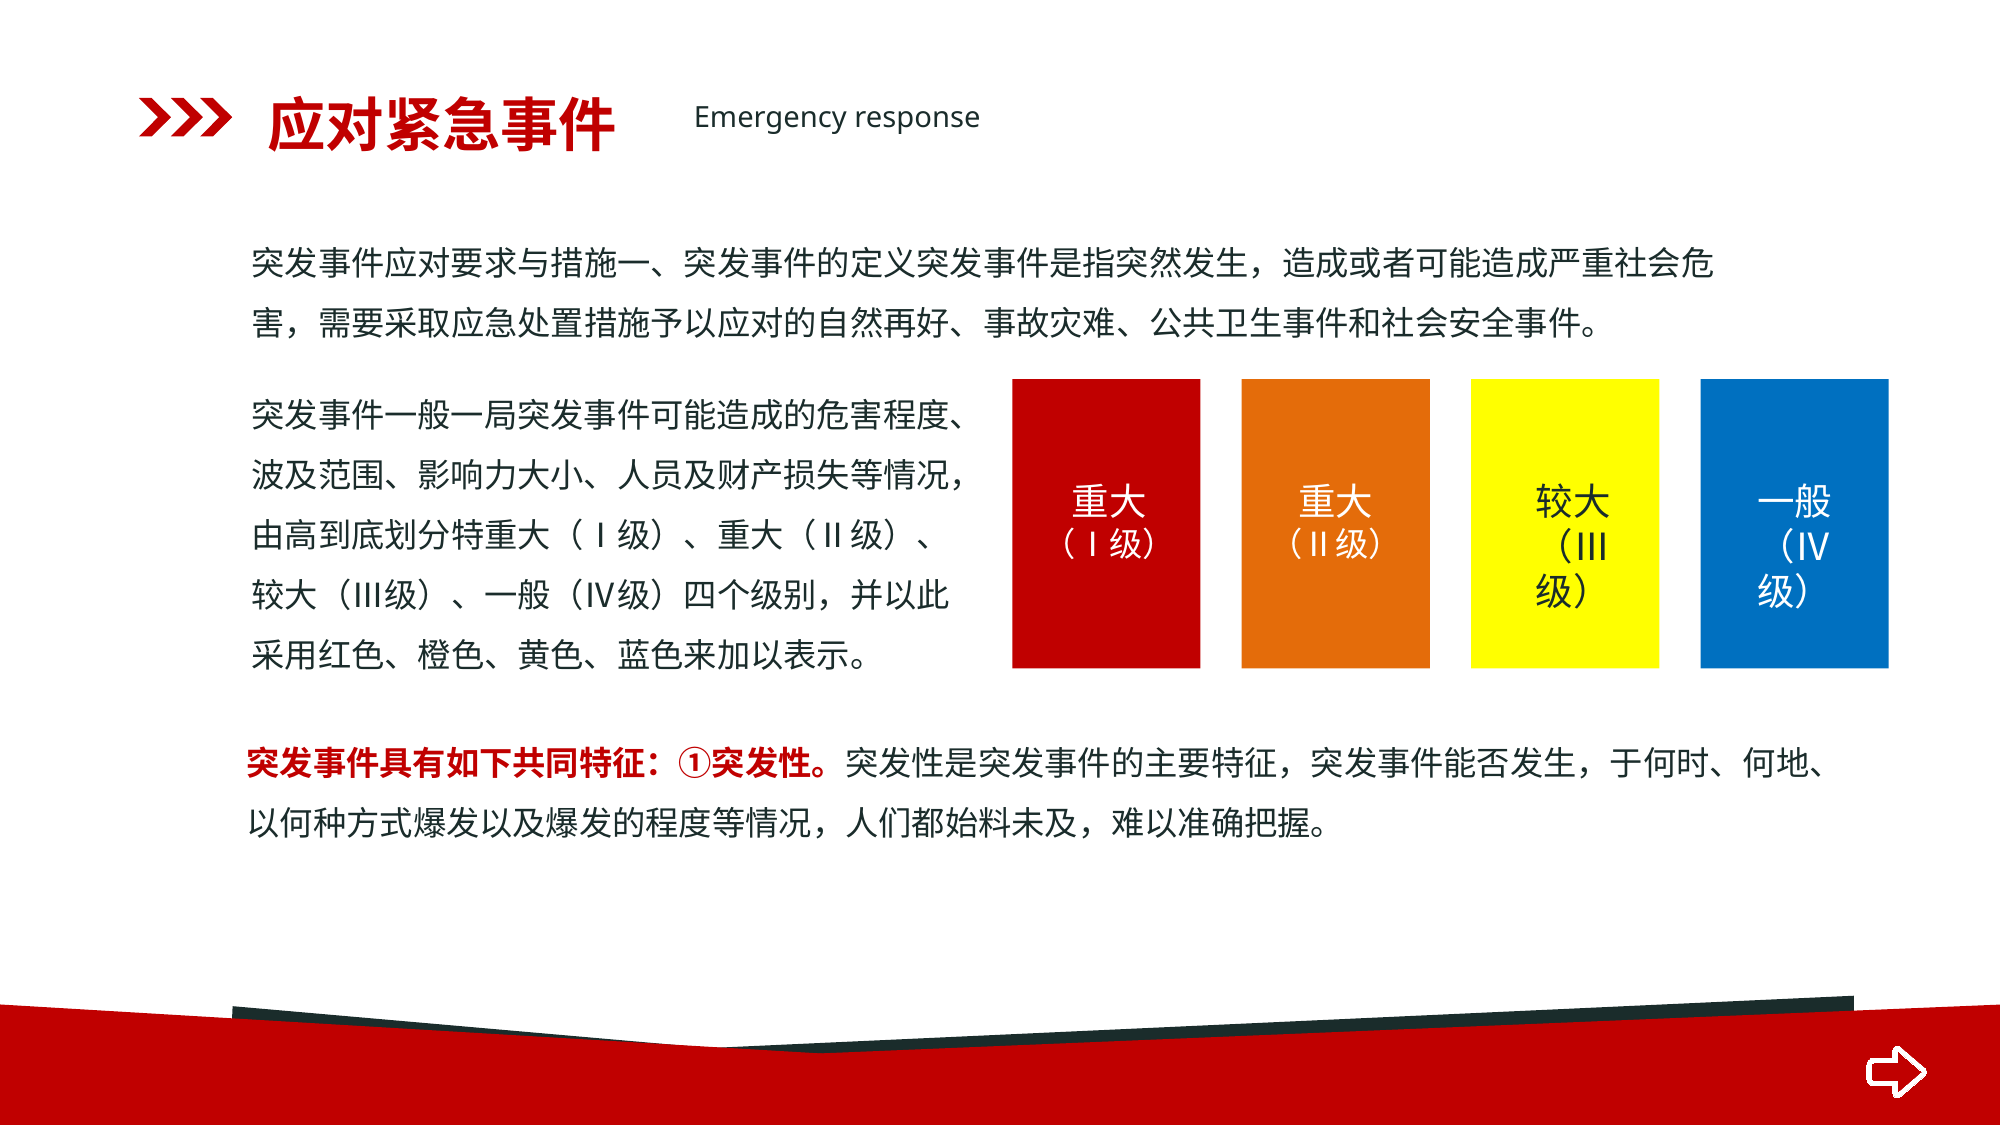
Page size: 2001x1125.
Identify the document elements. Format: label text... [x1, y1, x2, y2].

text_box 重大（Ⅰ级） [1026, 470, 1192, 571]
text_box 应对紧急事件 [252, 80, 679, 166]
text_box 较大（Ⅲ级） [1490, 470, 1656, 621]
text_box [138, 97, 233, 137]
text_box [1700, 378, 1890, 669]
text_box [1470, 378, 1660, 669]
text_box 突发事件具有如下共同特征：①突发性。突发性是突发事件的主要特征，突发事件能否发生，于何时、何地、以何种方式爆发以及爆发的程度等情况，人们都始料未及，难以准确把握。 [232, 715, 1841, 850]
text_box [1241, 378, 1431, 669]
text_box 突发事件应对要求与措施一、突发事件的定义突发事件是指突然发生，造成或者可能造成严重社会危害，需要采取应急处置措施予以应对的自然再好、事故灾难、公共卫生事件和社会安全事件。 [236, 214, 1751, 349]
text_box Emergency response [678, 91, 1114, 141]
text_box 突发事件一般一局突发事件可能造成的危害程度、波及范围、影响力大小、人员及财产损失等情况，由高到底划分特重大（Ⅰ级）、重大（Ⅱ级）、较大（Ⅲ级）、一般（Ⅳ级）四个级别，并以此采用红色、橙色、黄色、蓝色来加以表示。 [236, 367, 985, 682]
text_box 一般（Ⅳ级） [1712, 470, 1878, 621]
text_box [1011, 378, 1201, 669]
text_box 重大 （Ⅱ级） [1247, 470, 1424, 571]
